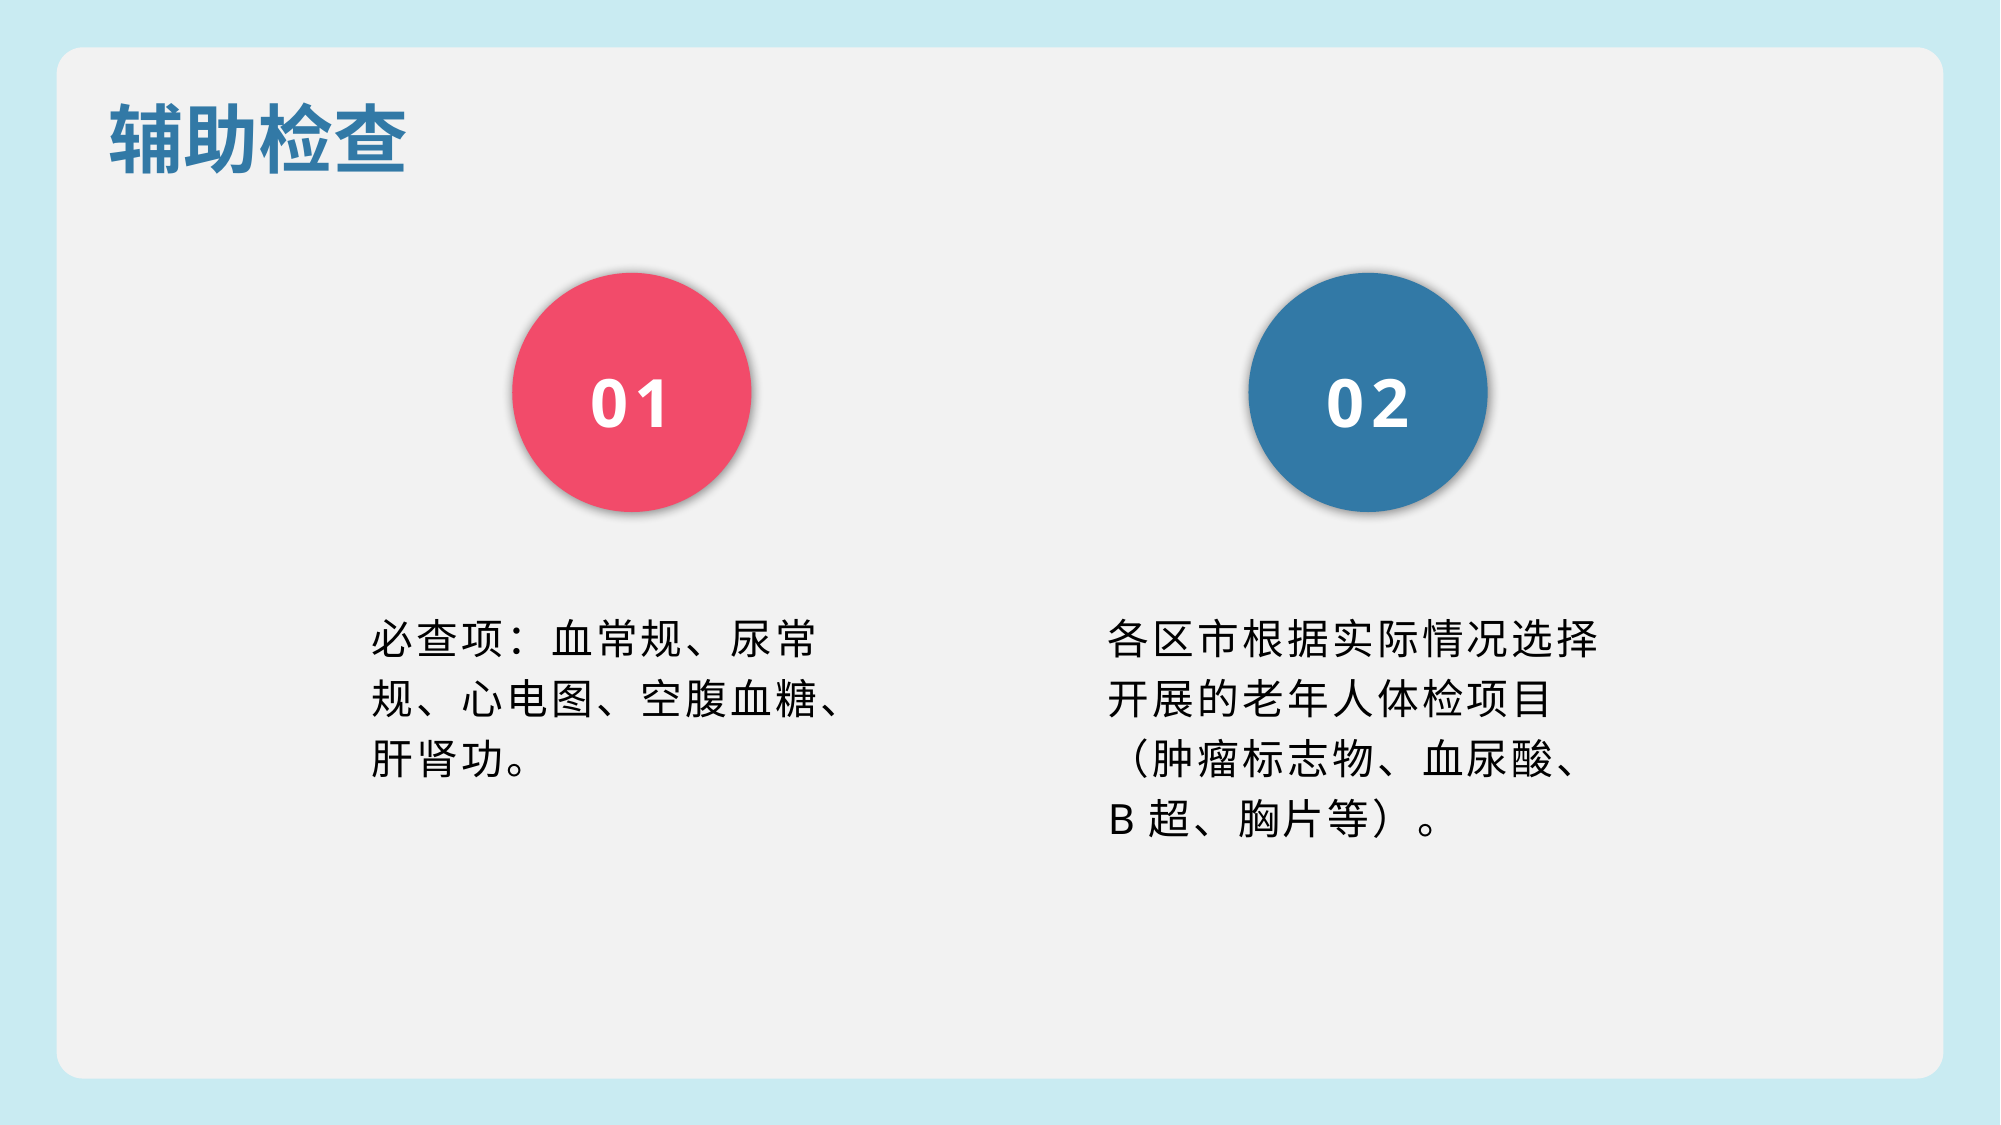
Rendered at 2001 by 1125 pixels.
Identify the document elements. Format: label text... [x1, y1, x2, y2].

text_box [356, 272, 1644, 853]
text_box 辅助检查 [93, 59, 1475, 215]
text_box [54, 45, 1946, 1081]
